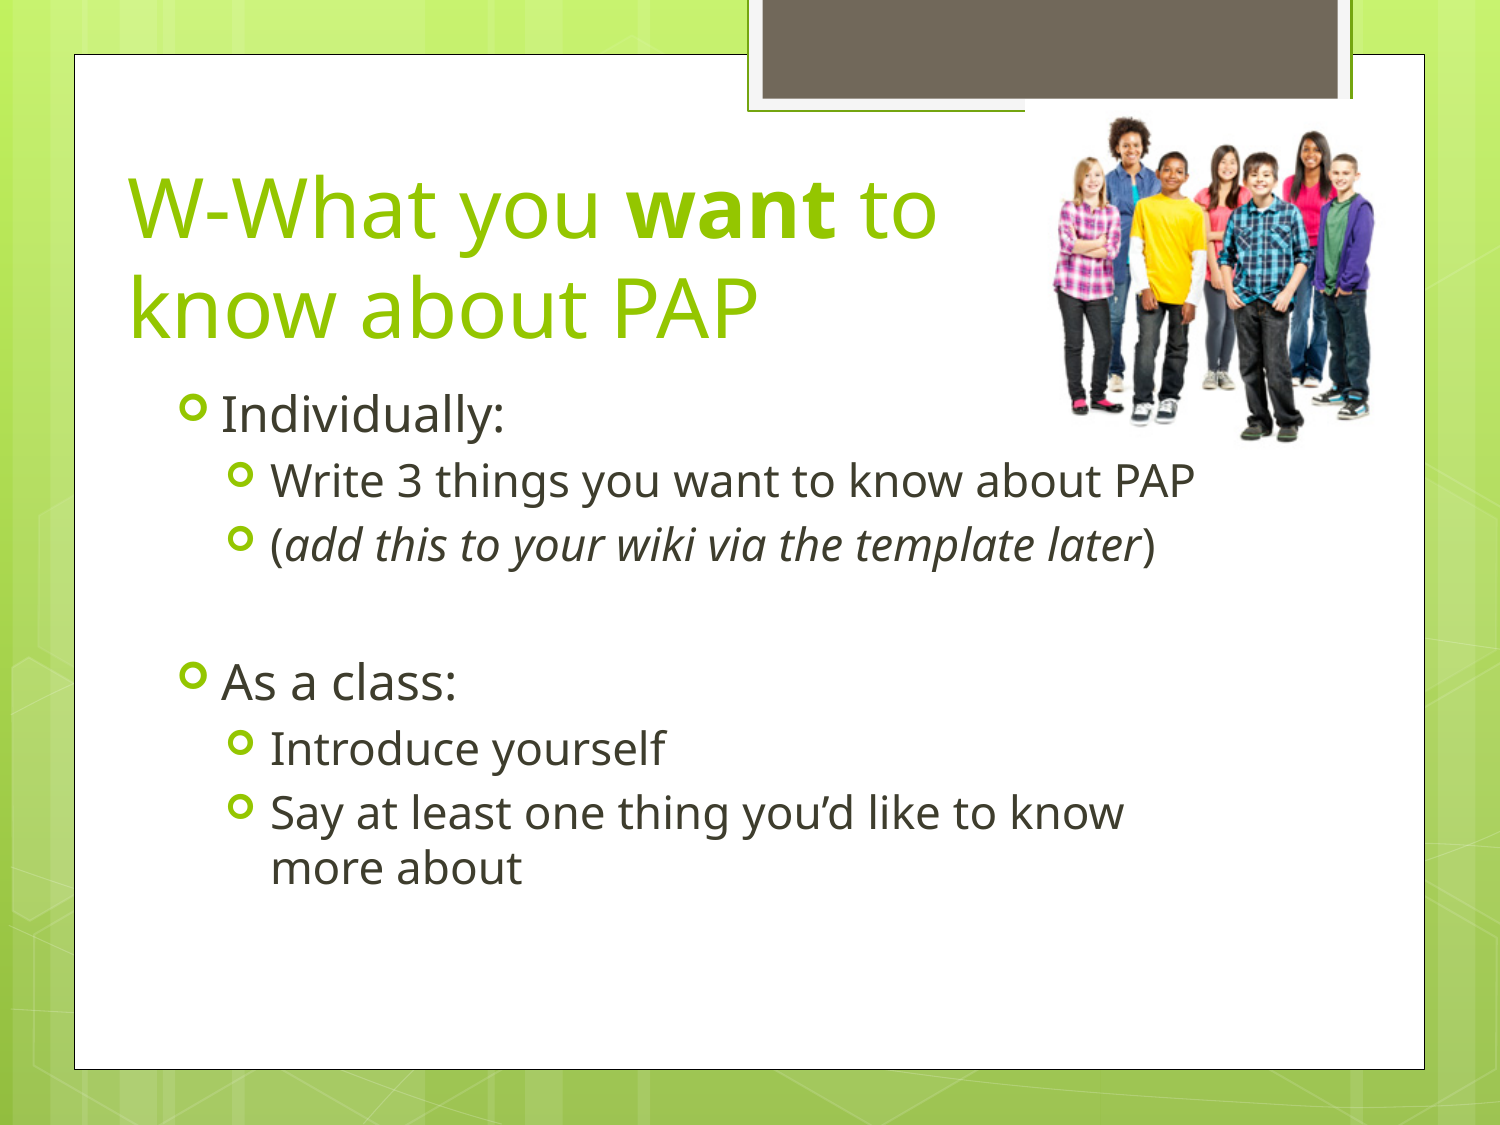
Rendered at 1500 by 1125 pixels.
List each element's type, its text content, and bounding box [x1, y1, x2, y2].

list Individually: Write 3 things you want to know about PAP (add this to your wiki via the template later) As a class: Introduce yourself Say at least one thing you’d like to know more about [150, 375, 1262, 951]
title W-What you want to know about PAP [112, 125, 1018, 363]
picture [1024, 99, 1406, 464]
